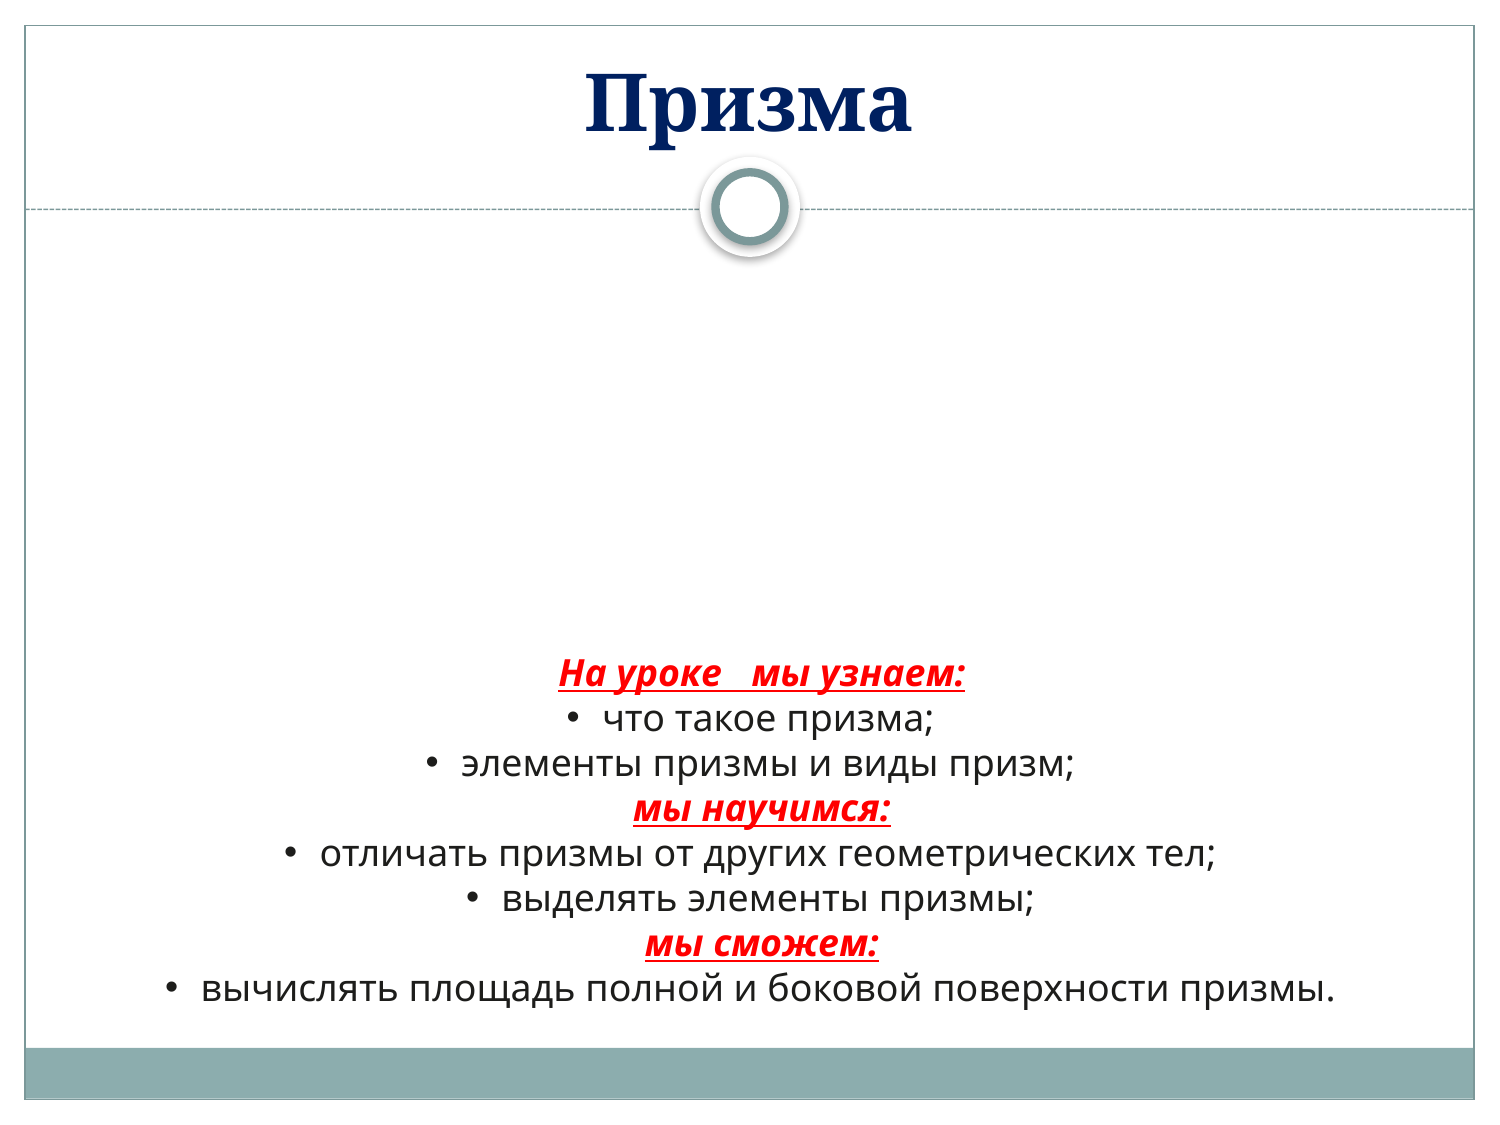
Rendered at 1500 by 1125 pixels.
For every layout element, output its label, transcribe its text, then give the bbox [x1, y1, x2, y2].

text_box На уроке мы узнаем: что такое призма; элементы призмы и виды призм; мы научимся: отличать призмы от других геометрических тел; выделять элементы призмы; мы сможем: вычислять площадь полной и боковой поверхности призмы. [64, 236, 1459, 1017]
title Призма [49, 37, 1450, 162]
picture [267, 172, 1273, 634]
